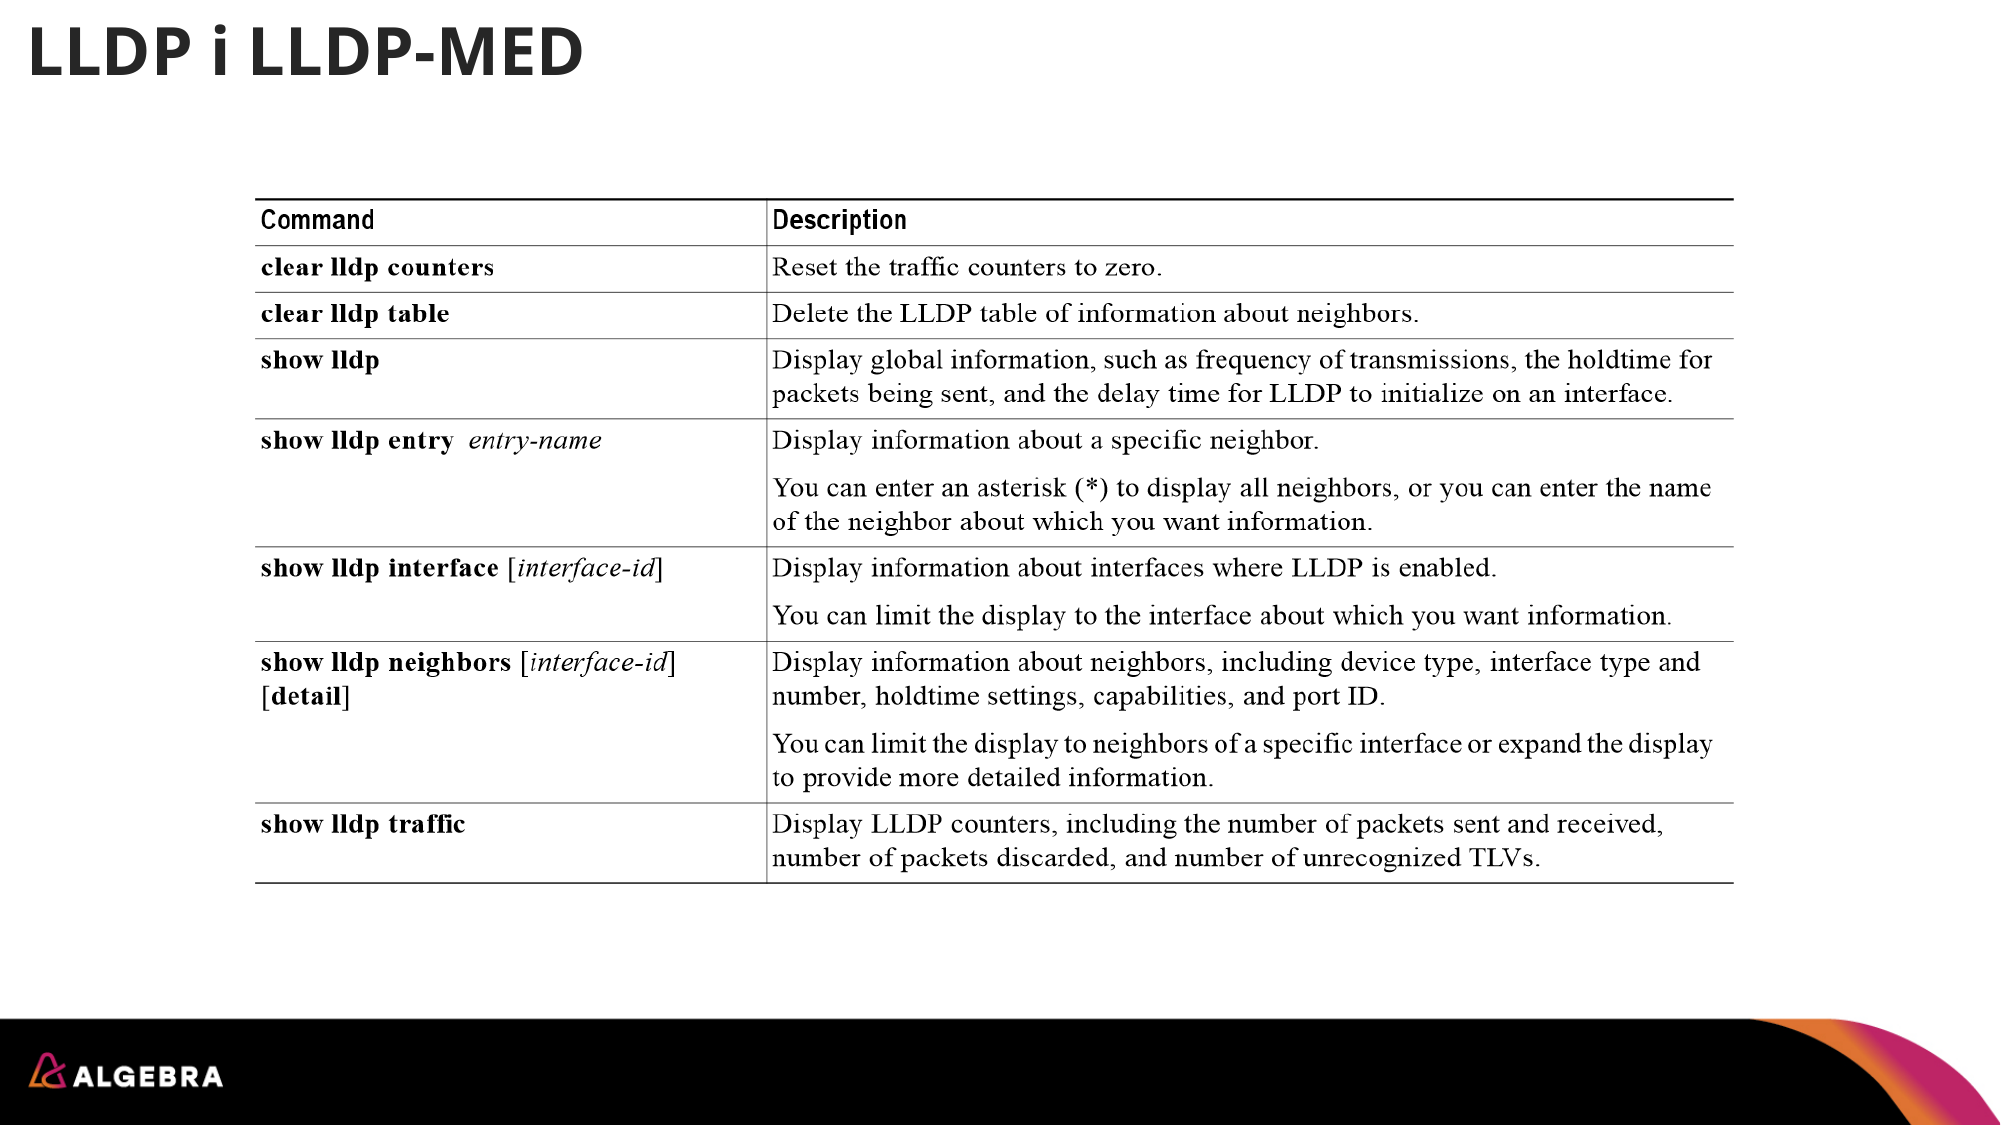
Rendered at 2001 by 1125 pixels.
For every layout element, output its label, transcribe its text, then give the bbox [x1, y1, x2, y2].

title LLDP i LLDP-MED [11, 10, 1959, 187]
picture [0, 0, 2001, 1125]
